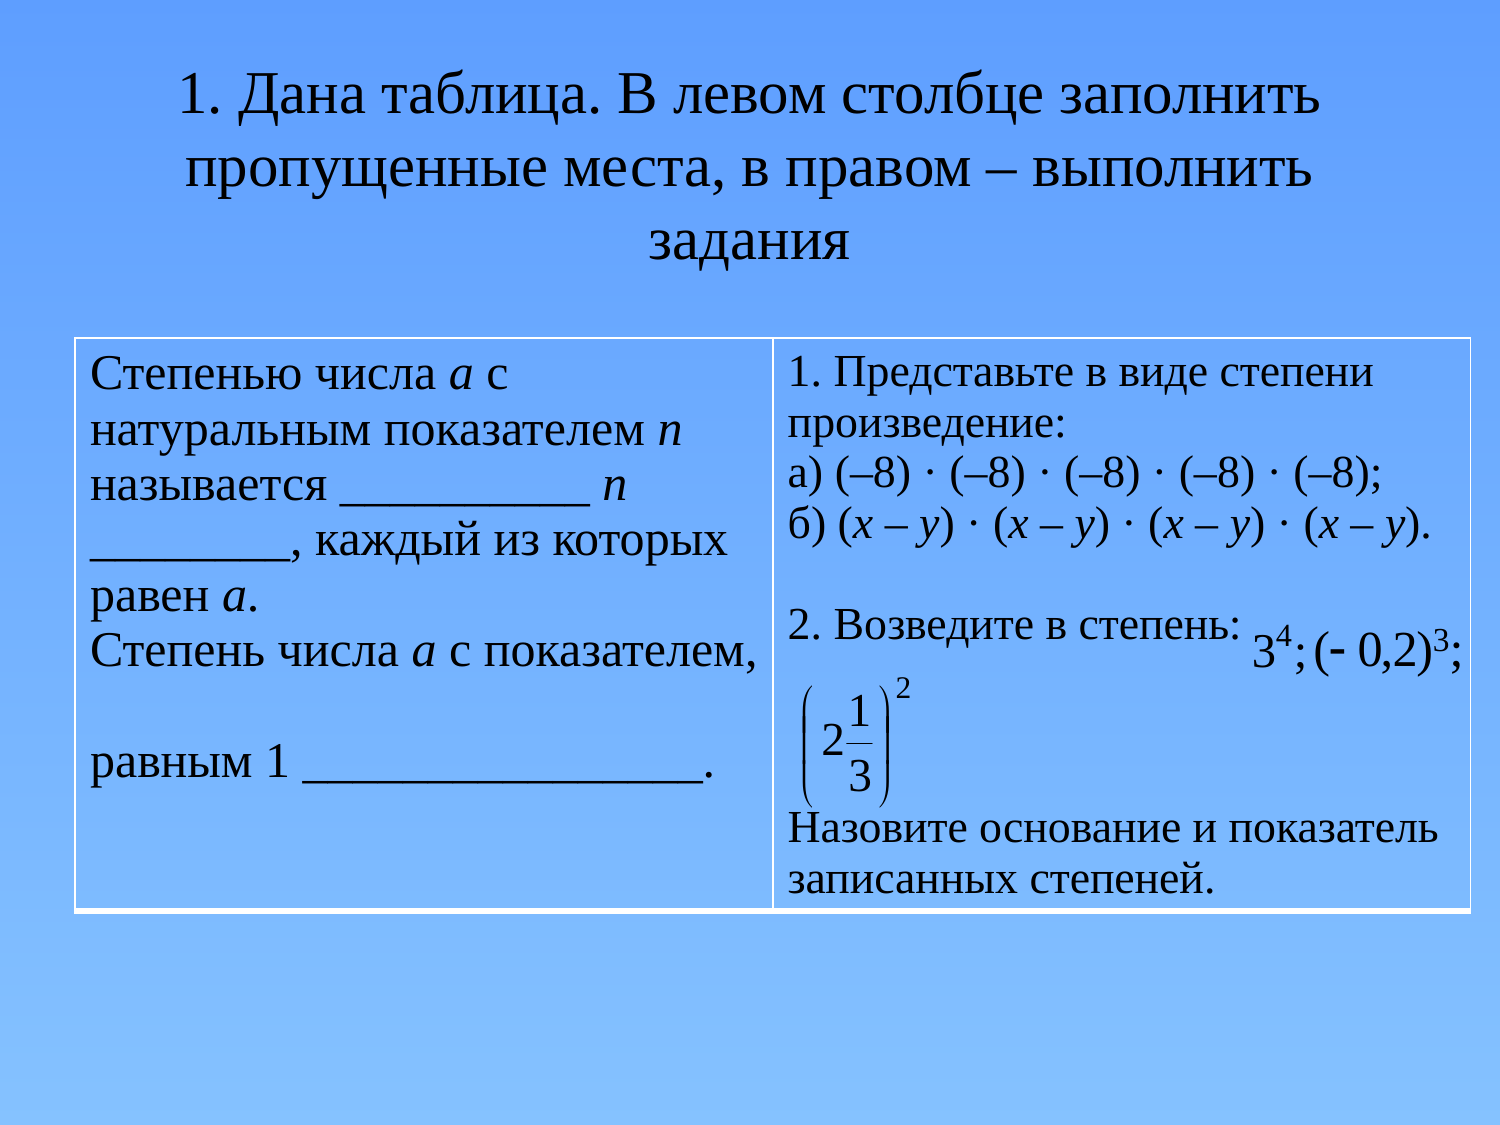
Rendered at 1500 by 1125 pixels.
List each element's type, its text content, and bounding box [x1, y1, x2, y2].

table_header Степенью числа а с натуральным показателем n называется __________ n ________, каждый из которых равен а. Степень числа а с показателем, равным 1 ________________. [76, 339, 772, 908]
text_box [1309, 618, 1469, 684]
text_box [1248, 613, 1311, 692]
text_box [795, 668, 917, 817]
table_header 1. Представьте в виде степени произведение: а) (–8) · (–8) · (–8) · (–8) · (–8); б) (х – у) · (х – у) · (х – у) · (х – у). 2. Возведите в степень: Назовите основание и показатель записанных степеней. [774, 339, 1470, 908]
title 1. Дана таблица. В левом столбце заполнить пропущенные места, в правом – выполнить задания [75, 45, 1425, 279]
